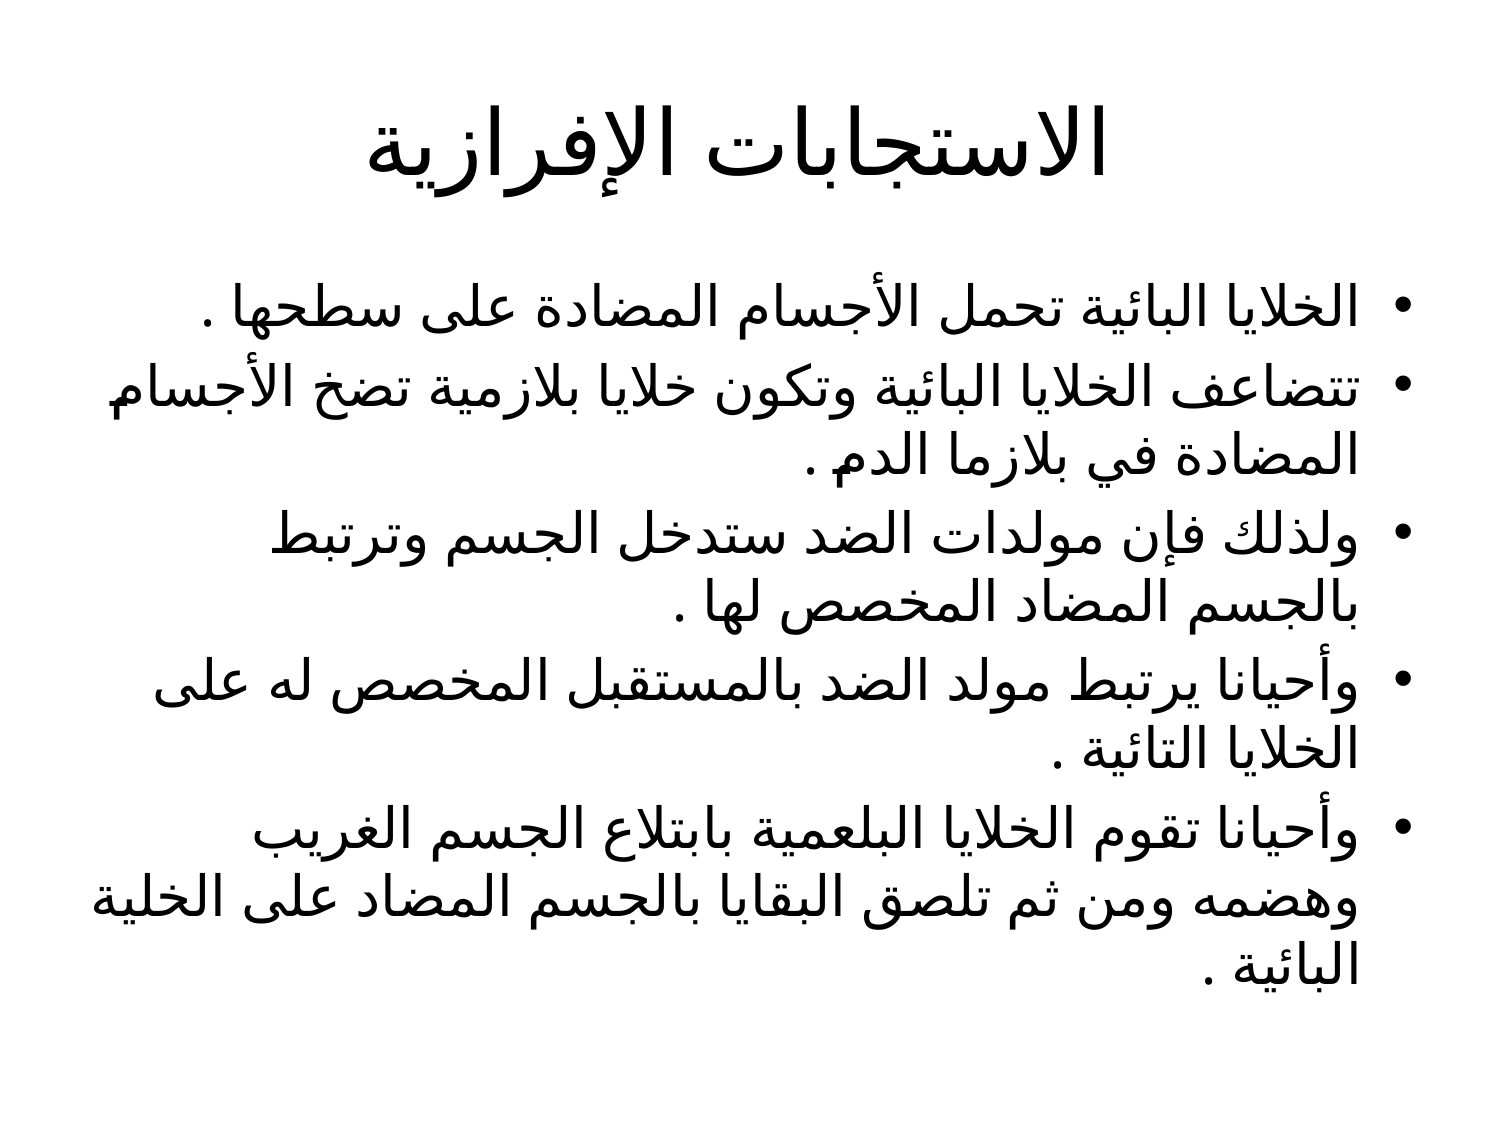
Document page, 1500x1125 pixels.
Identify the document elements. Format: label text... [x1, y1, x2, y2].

title الاستجابات الإفرازية [75, 45, 1425, 233]
list الخلايا البائية تحمل الأجسام المضادة على سطحها . تتضاعف الخلايا البائية وتكون خلايا بلازمية تضخ الأجسام المضادة في بلازما الدم . ولذلك فإن مولدات الضد ستدخل الجسم وترتبط بالجسم المضاد المخصص لها . وأحيانا يرتبط مولد الضد بالمستقبل المخصص له على الخلايا التائية . وأحيانا تقوم الخلايا البلعمية بابتلاع الجسم الغريب وهضمه ومن ثم تلصق البقايا بالجسم المضاد على الخلية البائية . [75, 262, 1425, 1005]
